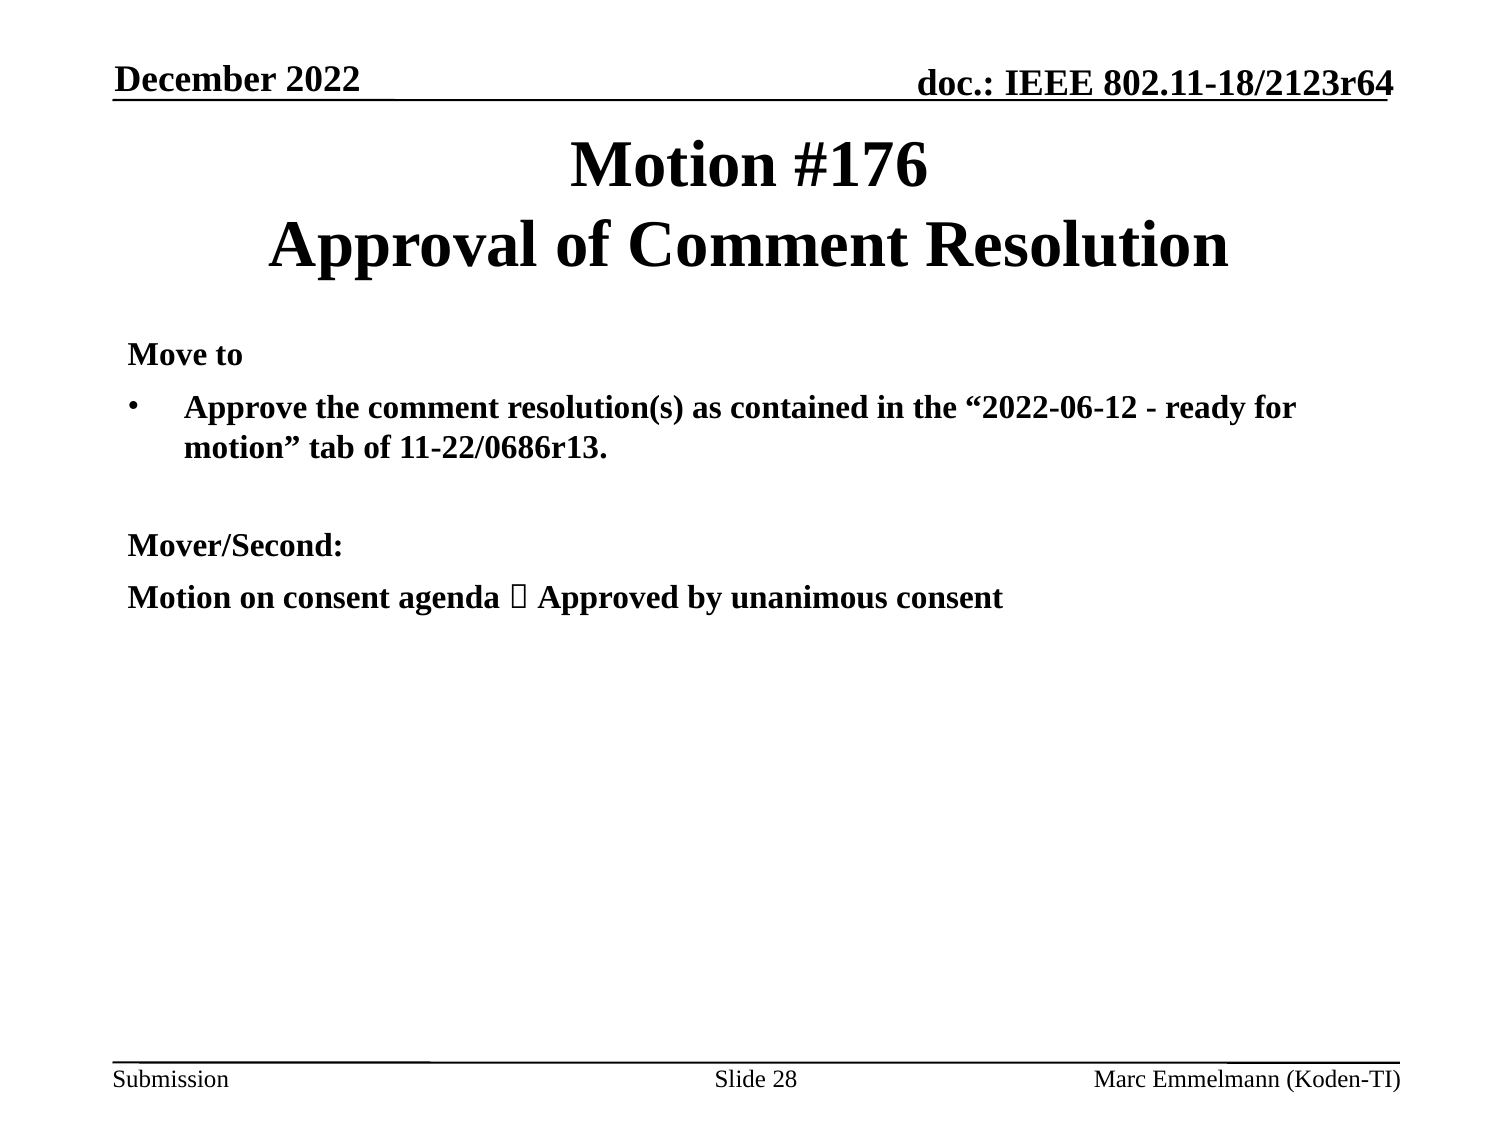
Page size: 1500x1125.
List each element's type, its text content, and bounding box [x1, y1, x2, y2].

footer Marc Emmelmann (Koden-TI) [878, 1061, 1402, 1093]
list Move to Approve the comment resolution(s) as contained in the “2022-06-12 - ready for motion” tab of 11-22/0686r13. Mover/Second: Motion on consent agenda  Approved by unanimous consent [112, 324, 1388, 1000]
title Motion #176 Approval of Comment Resolution [112, 112, 1388, 288]
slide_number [114, 54, 423, 100]
slide_number Slide 28 [712, 1061, 800, 1123]
